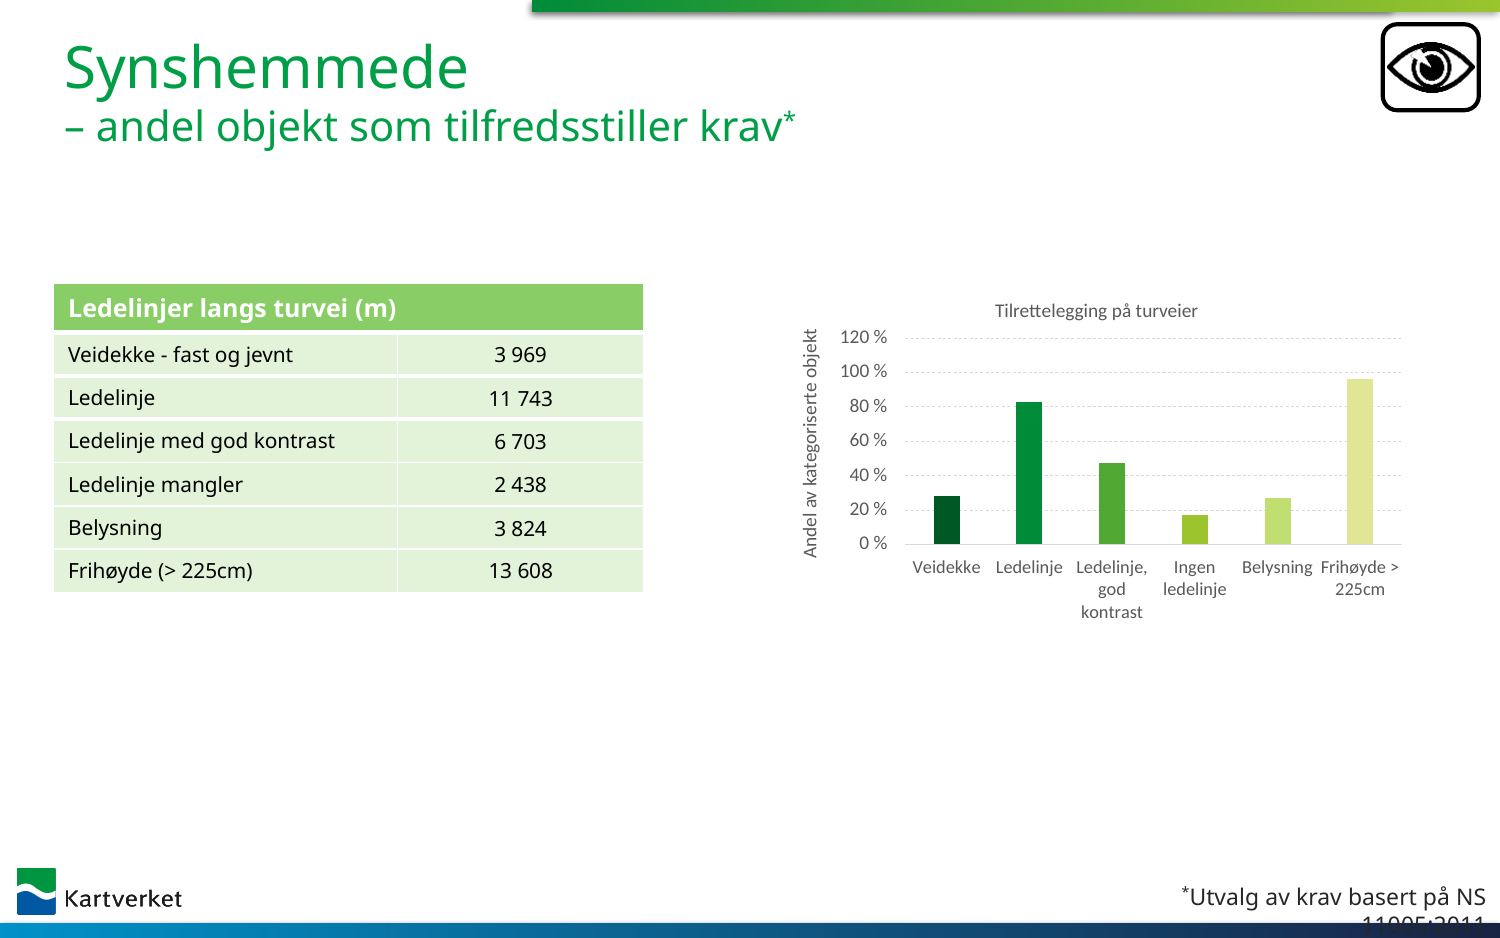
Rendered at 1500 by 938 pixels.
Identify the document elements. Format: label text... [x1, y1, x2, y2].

table_cell 13 608 [398, 550, 643, 592]
table_cell 11 743 [398, 378, 643, 417]
table_cell Belysning [54, 507, 397, 548]
table_header Ledelinjer langs turvei (m) [54, 284, 643, 330]
text_box *Utvalg av krav basert på NS 11005:2011 [1068, 873, 1500, 938]
table_cell 2 438 [398, 463, 643, 505]
table_cell 3 969 [398, 335, 643, 374]
text_box Synshemmede – andel objekt som tilfredsstiller krav* [49, 24, 1431, 158]
table_cell 3 824 [398, 507, 643, 548]
picture [791, 291, 1402, 630]
table_cell 6 703 [398, 421, 643, 462]
table_cell Ledelinje med god kontrast [54, 421, 397, 462]
table_cell Ledelinje mangler [54, 463, 397, 505]
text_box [1382, 24, 1480, 111]
table_cell Ledelinje [54, 378, 397, 417]
table_cell Frihøyde (> 225cm) [54, 550, 397, 592]
table_cell Veidekke - fast og jevnt [54, 335, 397, 374]
